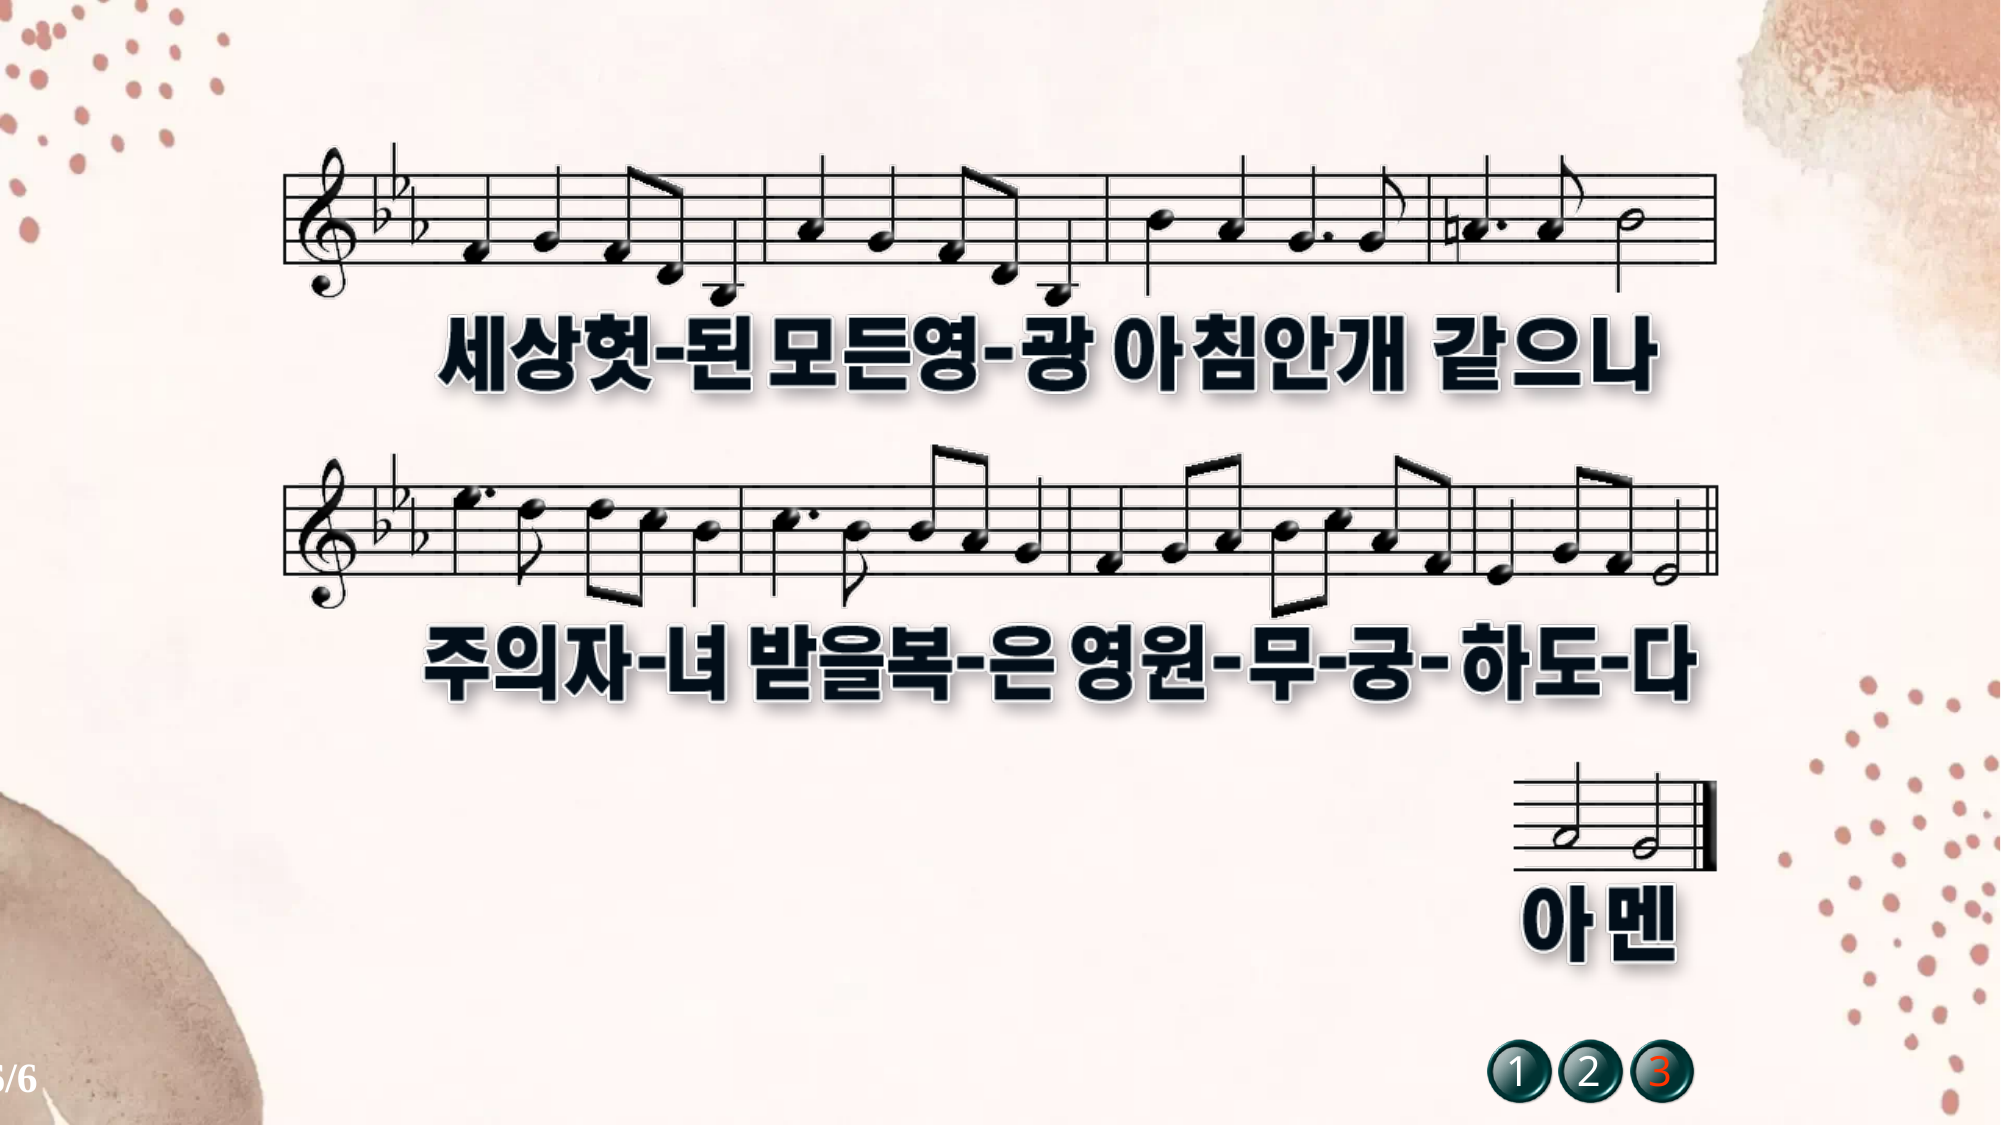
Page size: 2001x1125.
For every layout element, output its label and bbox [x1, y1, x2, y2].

picture [0, 0, 2001, 1125]
text_box [1555, 1035, 1626, 1106]
text_box [1484, 1035, 1555, 1106]
text_box [1627, 1035, 1697, 1106]
